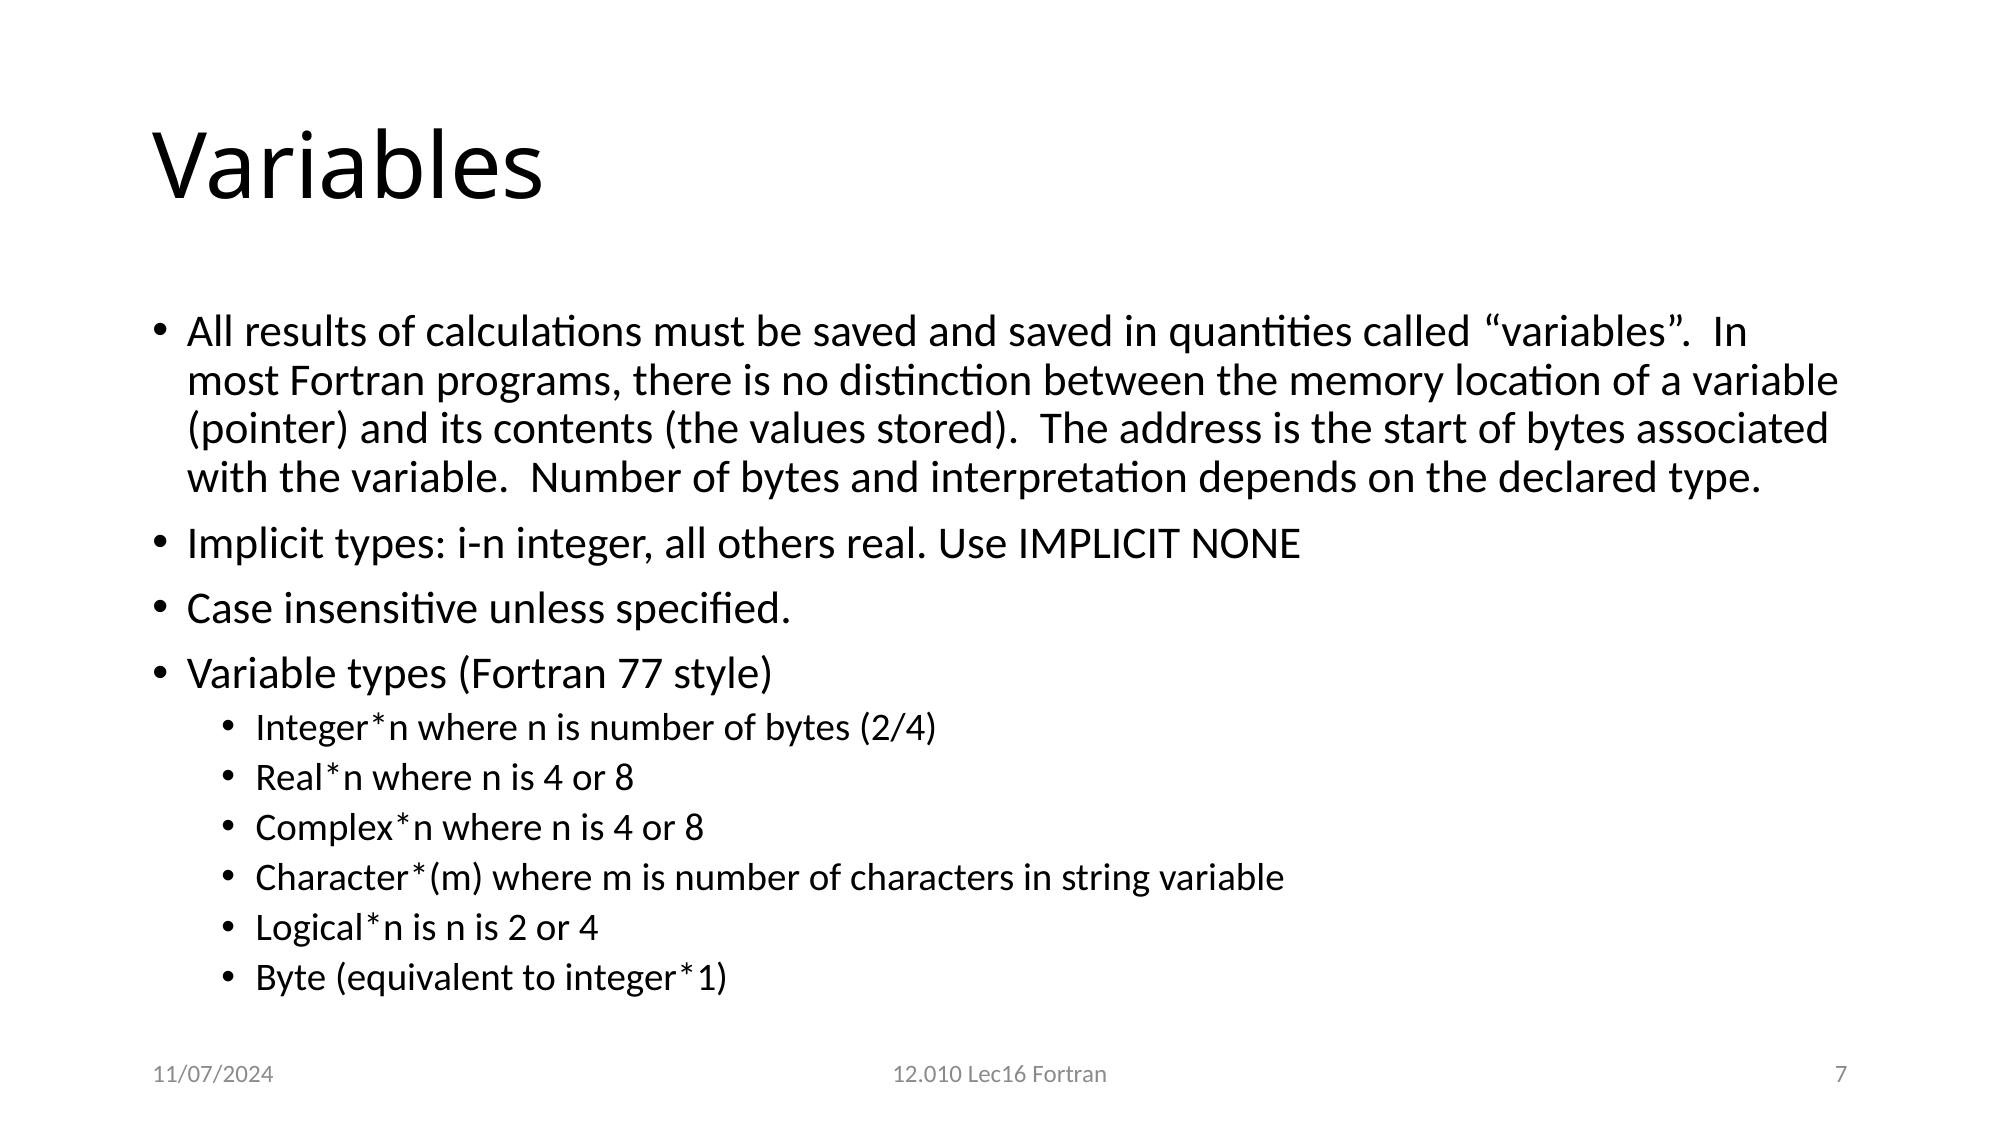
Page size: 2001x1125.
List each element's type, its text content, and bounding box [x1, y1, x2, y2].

footer 12.010 Lec16 Fortran [662, 1042, 1338, 1103]
slide_number 7 [1412, 1042, 1863, 1103]
list All results of calculations must be saved and saved in quantities called “variables”. In most Fortran programs, there is no distinction between the memory location of a variable (pointer) and its contents (the values stored). The address is the start of bytes associated with the variable. Number of bytes and interpretation depends on the declared type. Implicit types: i-n integer, all others real. Use IMPLICIT NONE Case insensitive unless specified. Variable types (Fortran 77 style) Integer*n where n is number of bytes (2/4) Real*n where n is 4 or 8 Complex*n where n is 4 or 8 Character*(m) where m is number of characters in string variable Logical*n is n is 2 or 4 Byte (equivalent to integer*1) [137, 299, 1863, 1014]
title Variables [137, 59, 1863, 278]
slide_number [137, 1042, 588, 1103]
